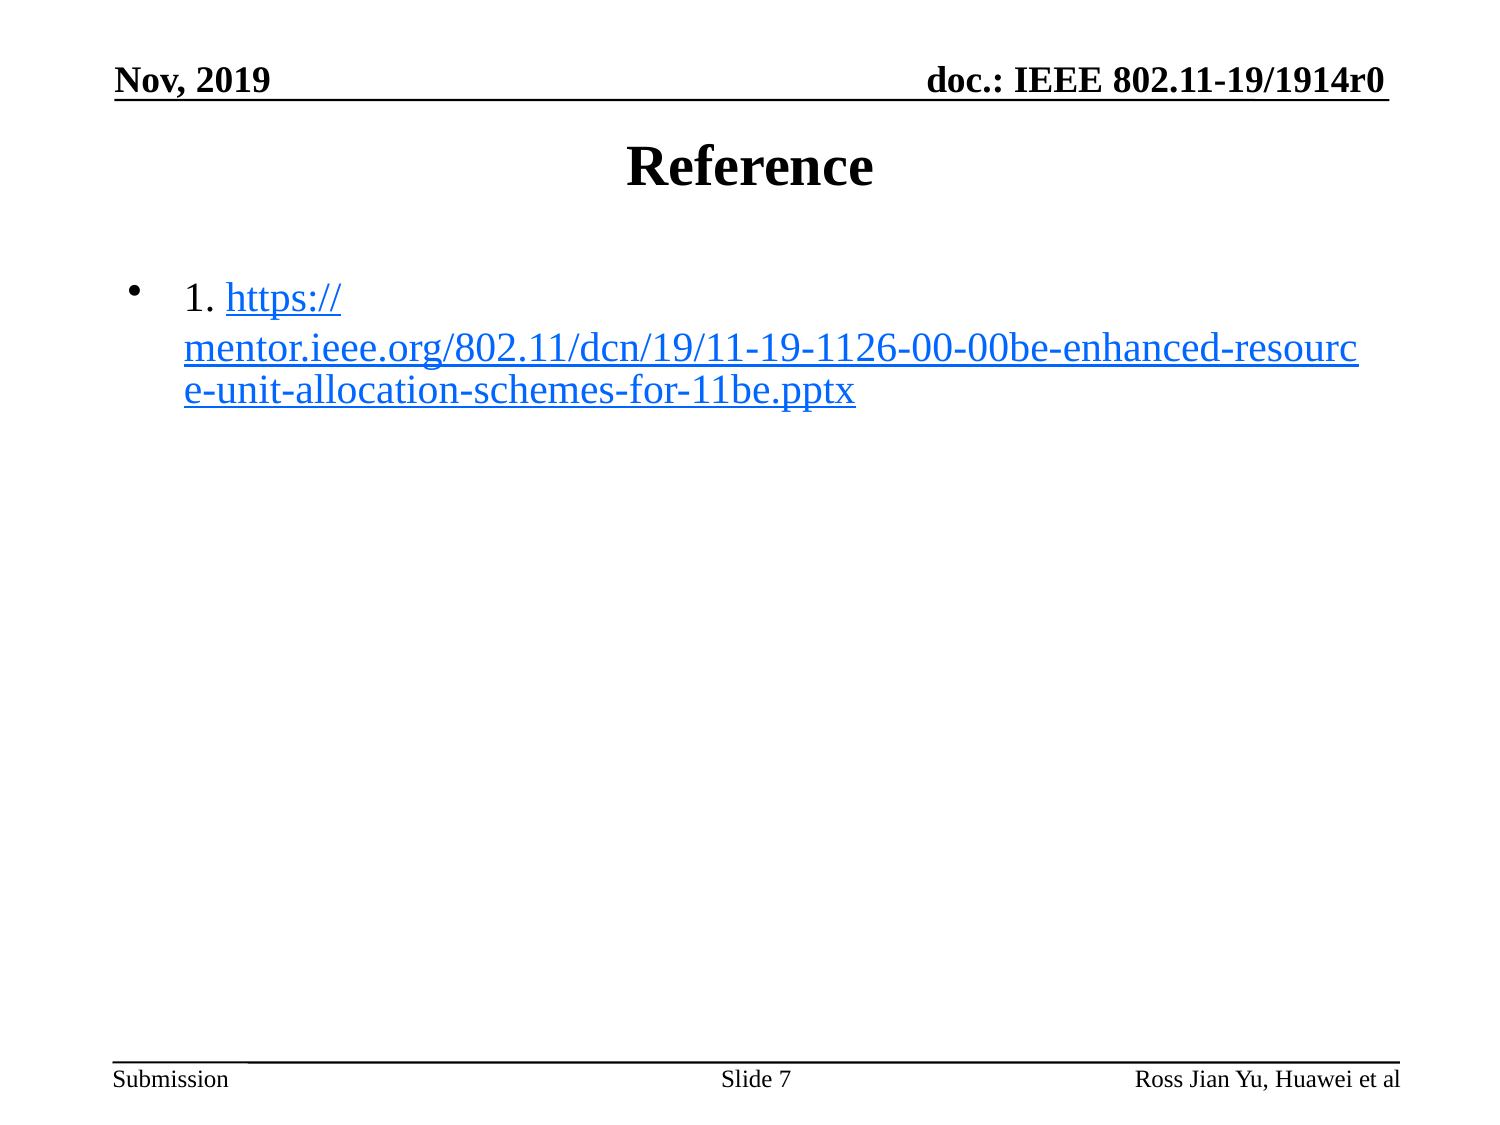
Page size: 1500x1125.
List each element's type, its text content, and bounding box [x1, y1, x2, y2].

slide_number Slide 7 [712, 1061, 800, 1093]
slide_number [114, 54, 273, 101]
list 1. https://mentor.ieee.org/802.11/dcn/19/11-19-1126-00-00be-enhanced-resource-unit-allocation-schemes-for-11be.pptx [112, 262, 1388, 1001]
title Reference [112, 112, 1388, 213]
footer Ross Jian Yu, Huawei et al [1131, 1061, 1402, 1093]
